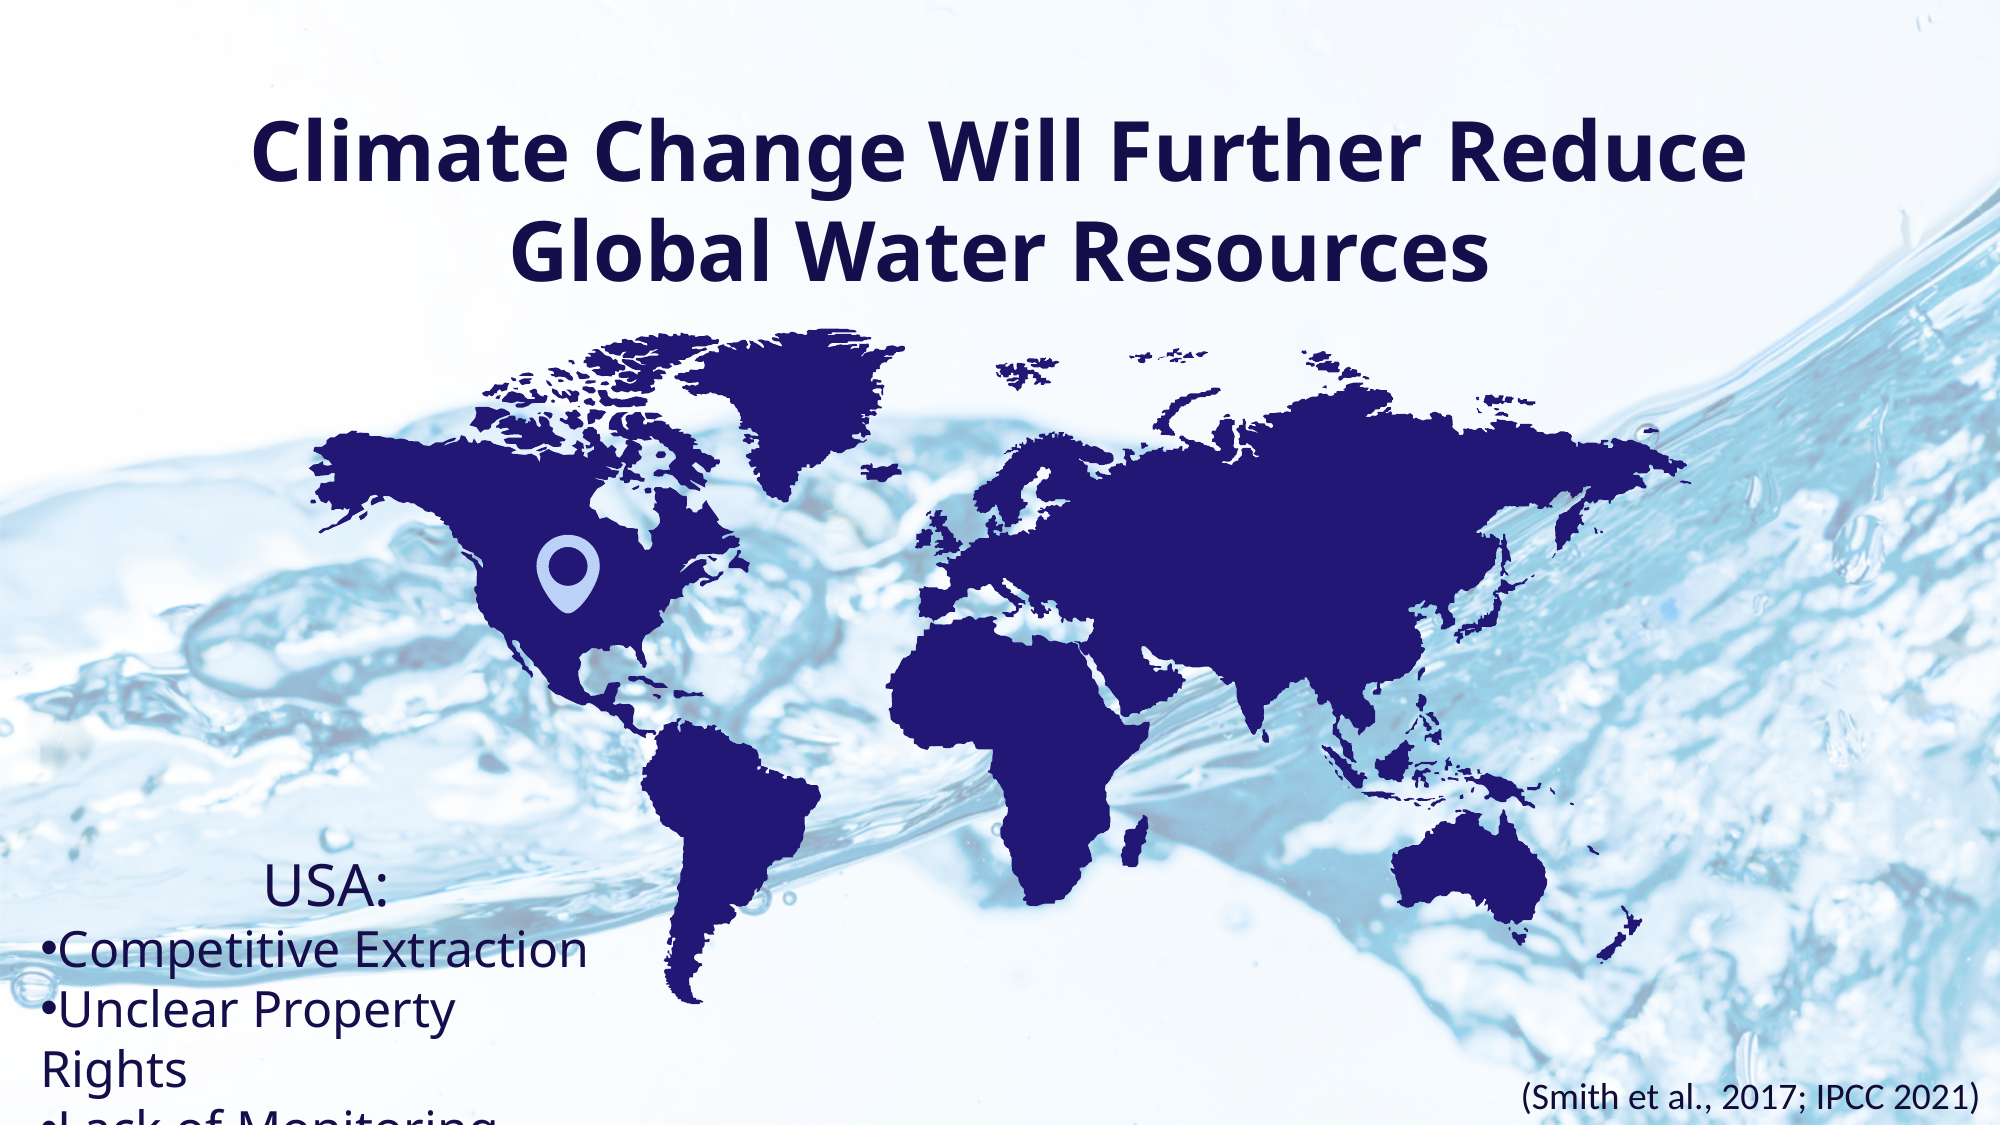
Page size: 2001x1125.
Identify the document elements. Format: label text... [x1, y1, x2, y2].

text_box [674, 328, 905, 503]
text_box [519, 372, 534, 376]
text_box [1679, 480, 1692, 485]
text_box [1338, 366, 1362, 381]
text_box [885, 382, 1687, 906]
text_box [502, 388, 548, 408]
text_box [308, 412, 821, 1005]
text_box [582, 386, 596, 394]
text_box USA: Competitive Extraction Unclear Property Rights Lack of Monitoring [25, 840, 628, 1125]
text_box [547, 367, 574, 381]
text_box (Smith et al., 2017; IPCC 2021) [1505, 1064, 2000, 1125]
text_box [1157, 348, 1182, 360]
text_box [481, 382, 510, 397]
text_box [1169, 351, 1195, 363]
text_box Climate Change Will Further Reduce Global Water Resources [113, 90, 1886, 306]
text_box [1129, 352, 1153, 364]
text_box [1390, 809, 1548, 925]
text_box [1511, 931, 1527, 946]
text_box [583, 332, 719, 394]
text_box [536, 534, 600, 614]
text_box [1620, 905, 1643, 936]
text_box [597, 390, 648, 408]
text_box [469, 406, 566, 450]
text_box [546, 379, 553, 387]
text_box [1195, 351, 1208, 357]
text_box [1596, 931, 1626, 961]
text_box [576, 371, 590, 380]
text_box [551, 388, 580, 403]
text_box [995, 362, 1051, 392]
text_box [1026, 357, 1060, 369]
text_box [559, 409, 584, 430]
text_box [518, 378, 533, 385]
text_box [1306, 351, 1340, 373]
text_box [568, 359, 575, 365]
text_box [583, 397, 596, 406]
text_box [587, 409, 607, 425]
